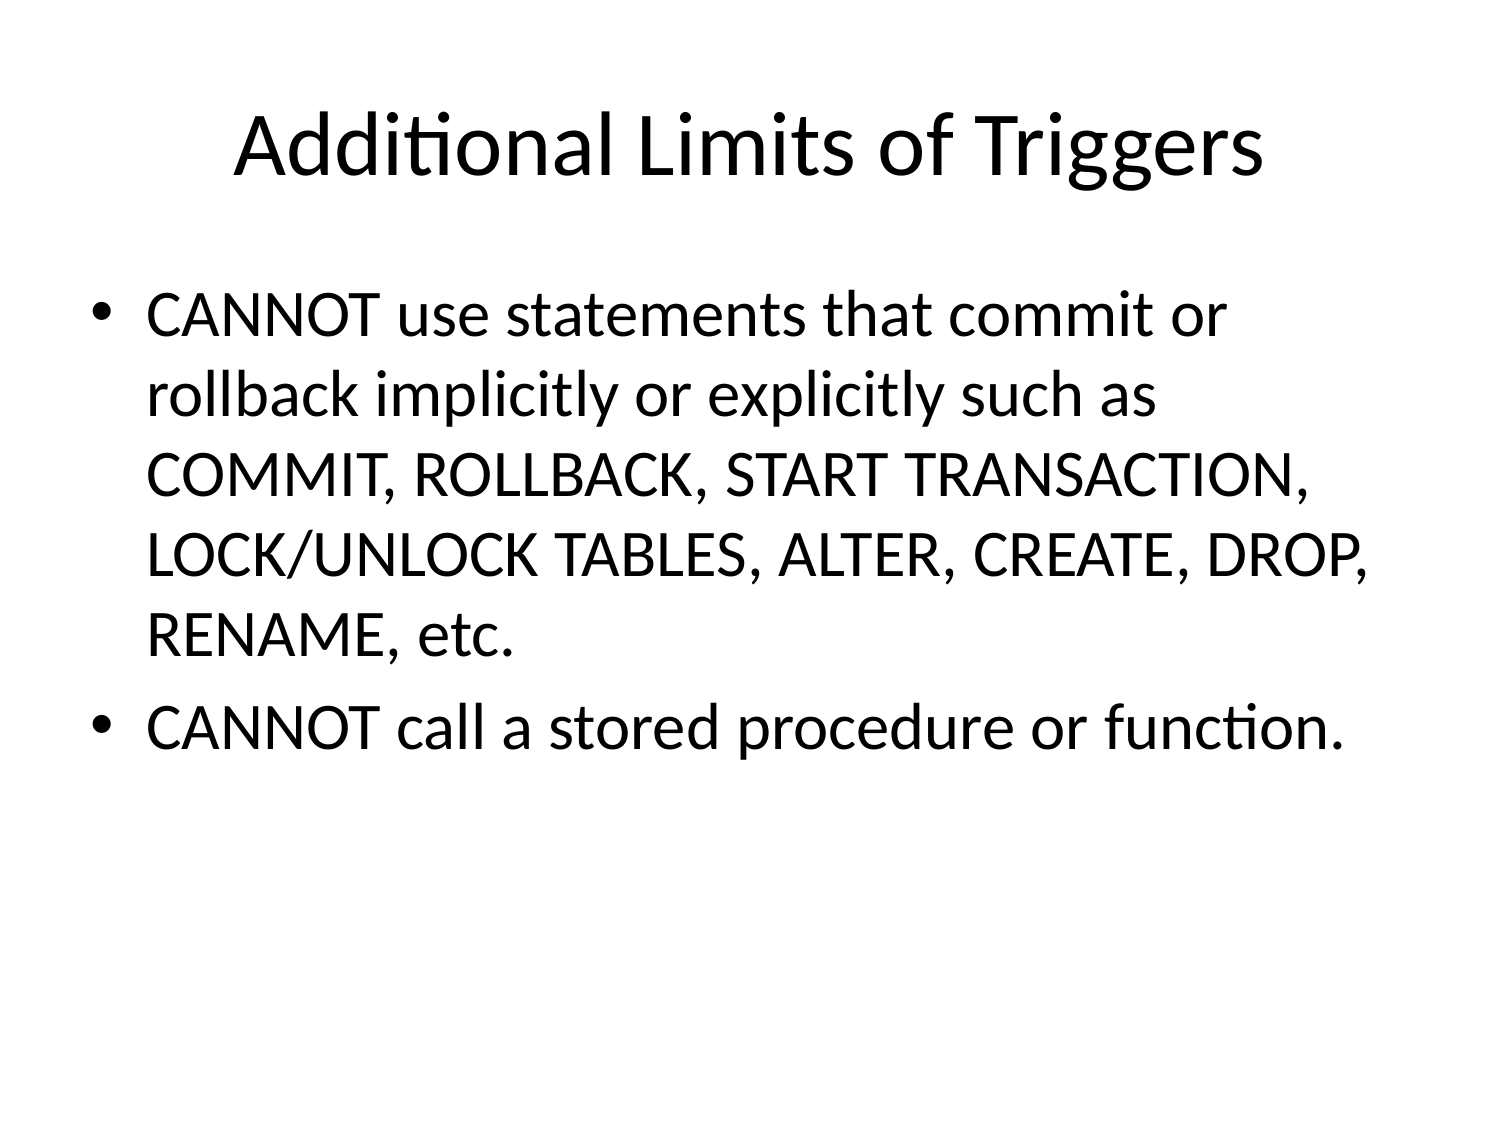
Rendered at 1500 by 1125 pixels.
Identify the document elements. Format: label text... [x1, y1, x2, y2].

list CANNOT use statements that commit or rollback implicitly or explicitly such as COMMIT, ROLLBACK, START TRANSACTION, LOCK/UNLOCK TABLES, ALTER, CREATE, DROP, RENAME, etc. CANNOT call a stored procedure or function. [75, 262, 1425, 1005]
title Additional Limits of Triggers [75, 45, 1425, 233]
